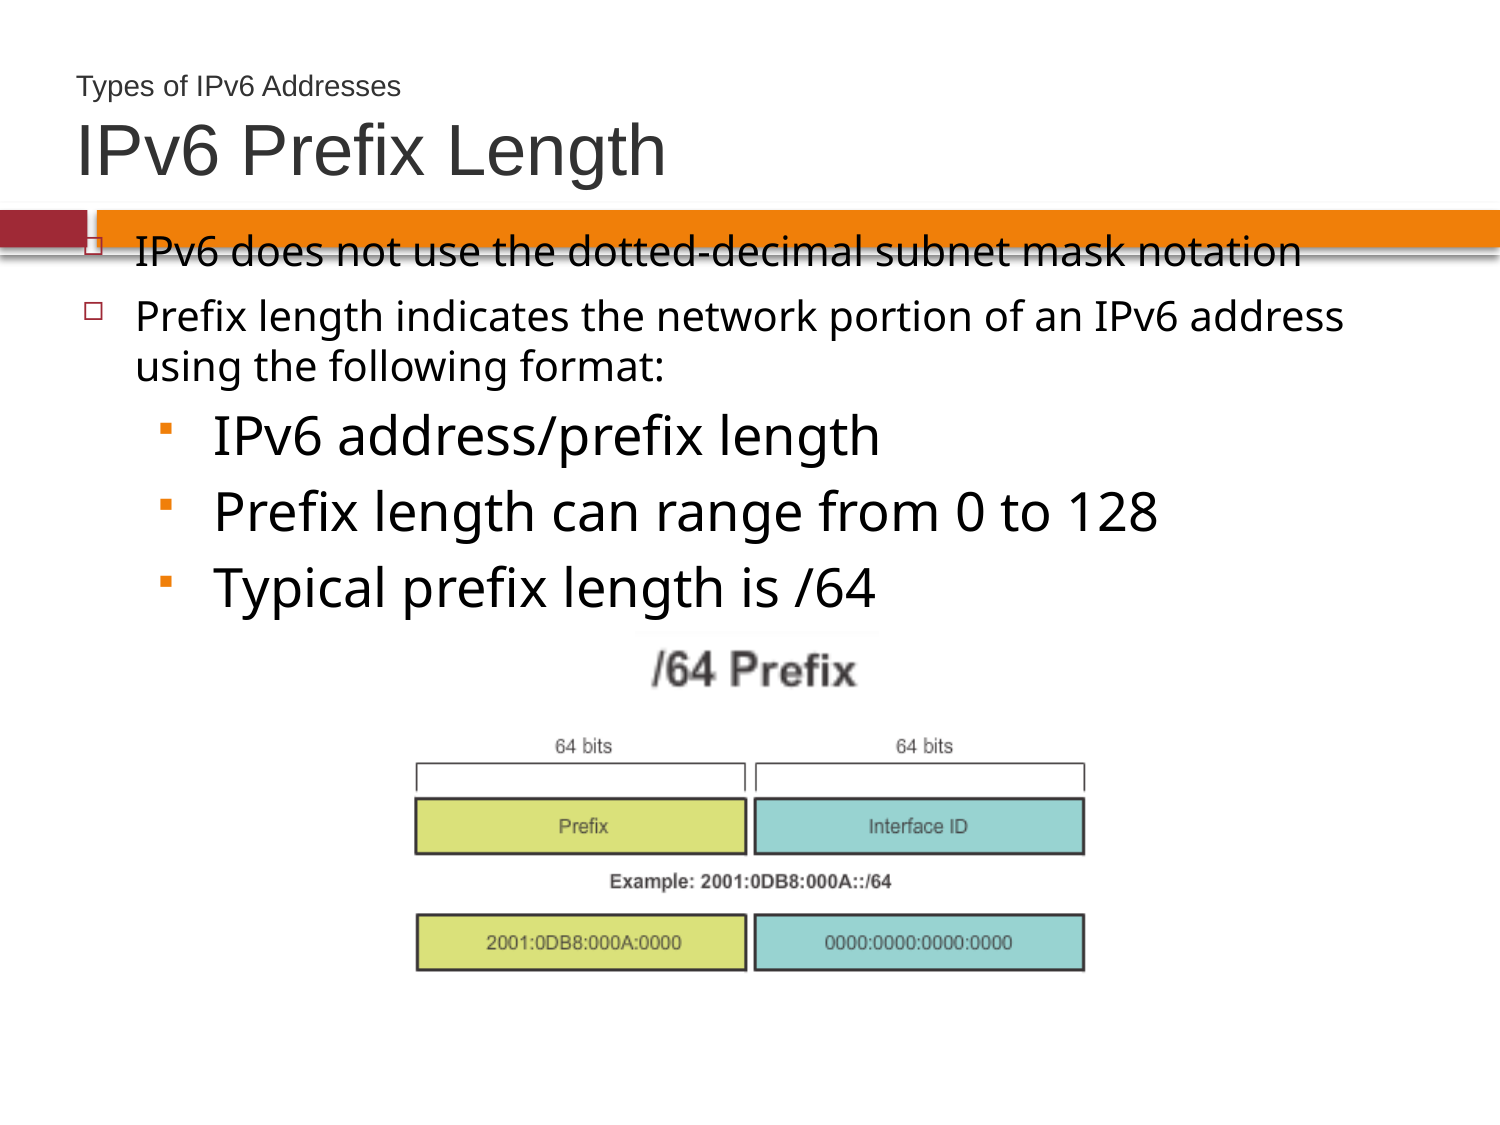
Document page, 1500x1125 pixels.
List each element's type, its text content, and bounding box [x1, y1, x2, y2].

list IPv6 does not use the dotted-decimal subnet mask notation Prefix length indicates the network portion of an IPv6 address using the following format: IPv6 address/prefix length Prefix length can range from 0 to 128 Typical prefix length is /64 [67, 217, 1443, 1021]
title Types of IPv6 Addresses IPv6 Prefix Length [61, 59, 1500, 198]
picture [387, 630, 1112, 1011]
